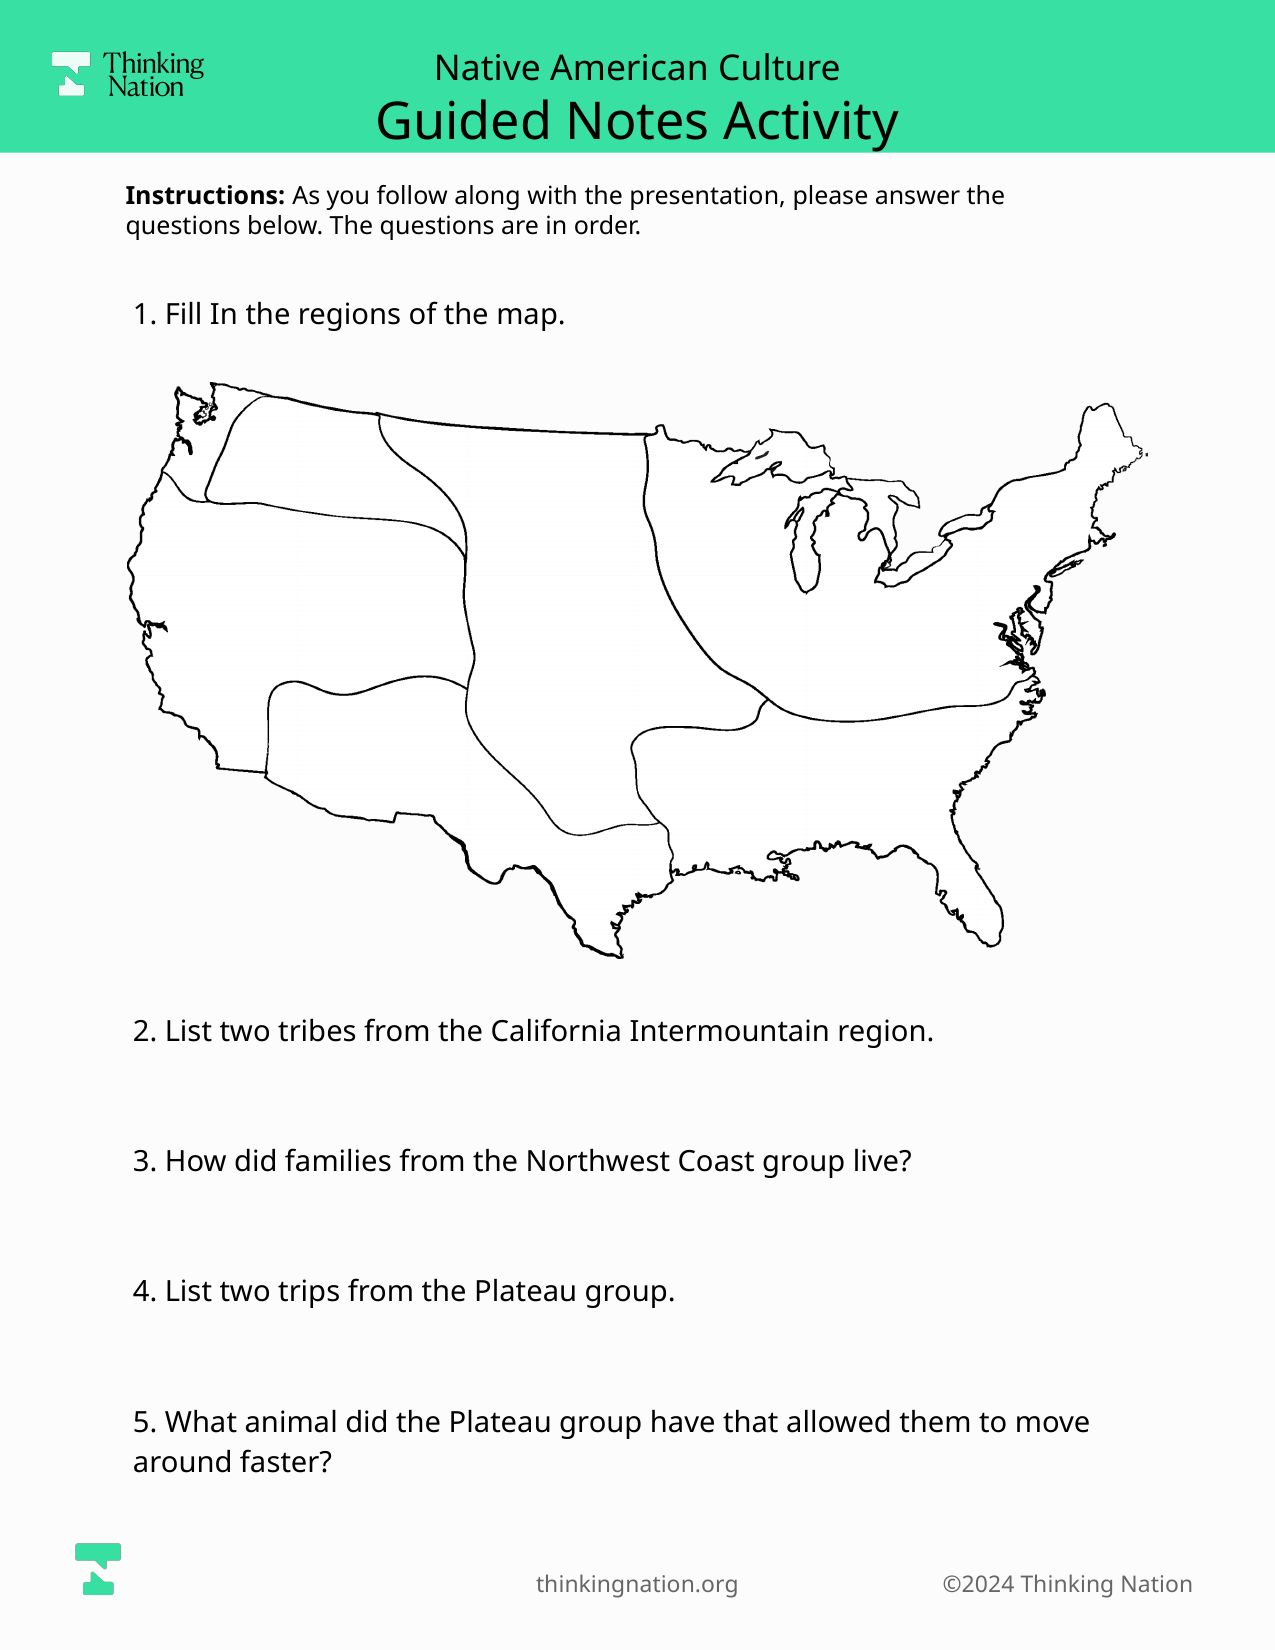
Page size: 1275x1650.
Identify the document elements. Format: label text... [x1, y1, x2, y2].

text_box Native American Culture Guided Notes Activity [0, 0, 1275, 153]
text_box thinkingnation.org [486, 1559, 789, 1605]
picture [126, 381, 1149, 959]
picture [62, 1533, 134, 1605]
text_box ©2024 Thinking Nation [907, 1559, 1210, 1605]
text_box Instructions: As you follow along with the presentation, please answer the questions below. The questions are in order. [110, 164, 1122, 255]
picture [35, 37, 210, 110]
text_box 1. Fill In the regions of the map. 2. List two tribes from the California Intermountain region. 3. How did families from the Northwest Coast group live? 4. List two trips from the Plateau group. 5. What animal did the Plateau group have that allowed them to move around faster? [117, 275, 1210, 1559]
